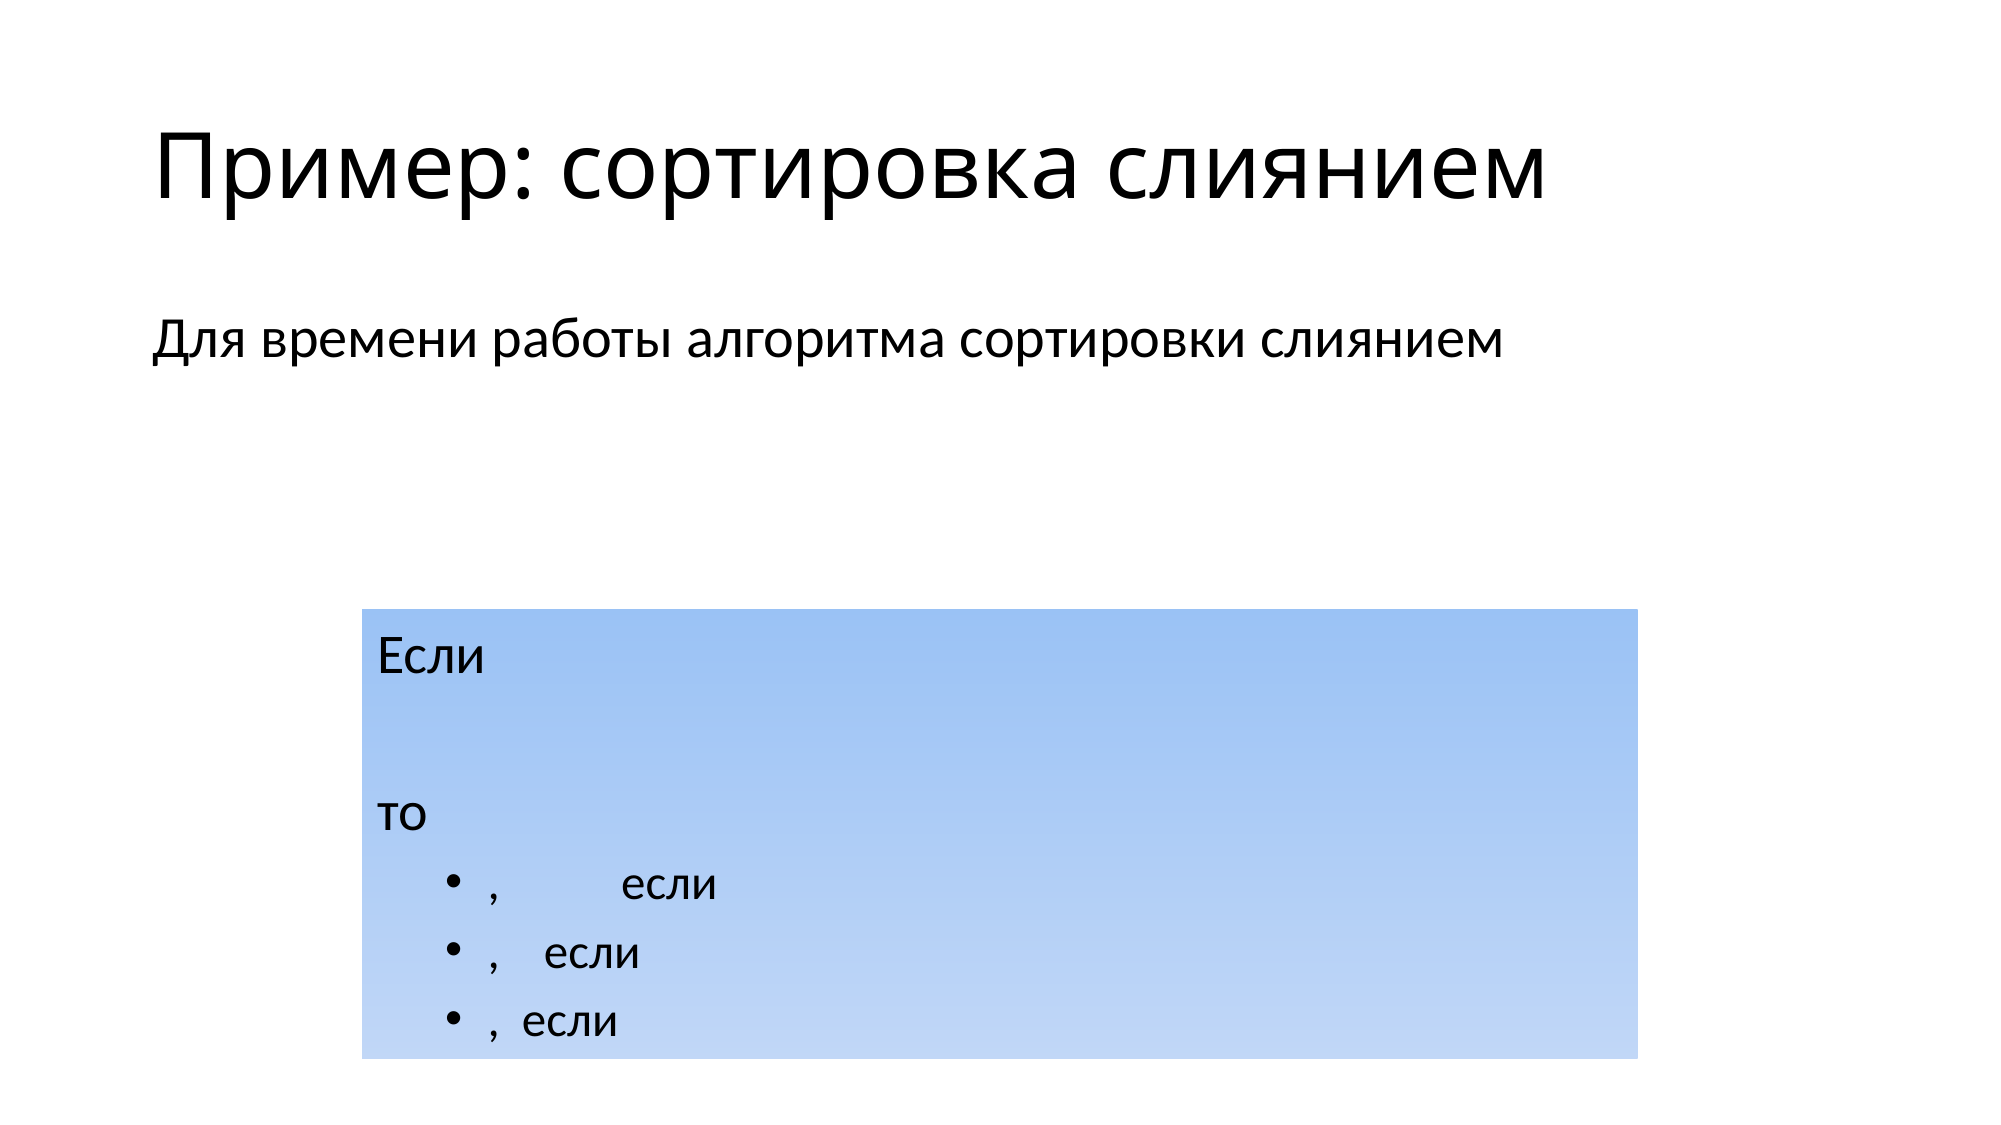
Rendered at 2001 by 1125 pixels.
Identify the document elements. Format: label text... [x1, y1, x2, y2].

title Пример: сортировка слиянием [137, 59, 1863, 278]
